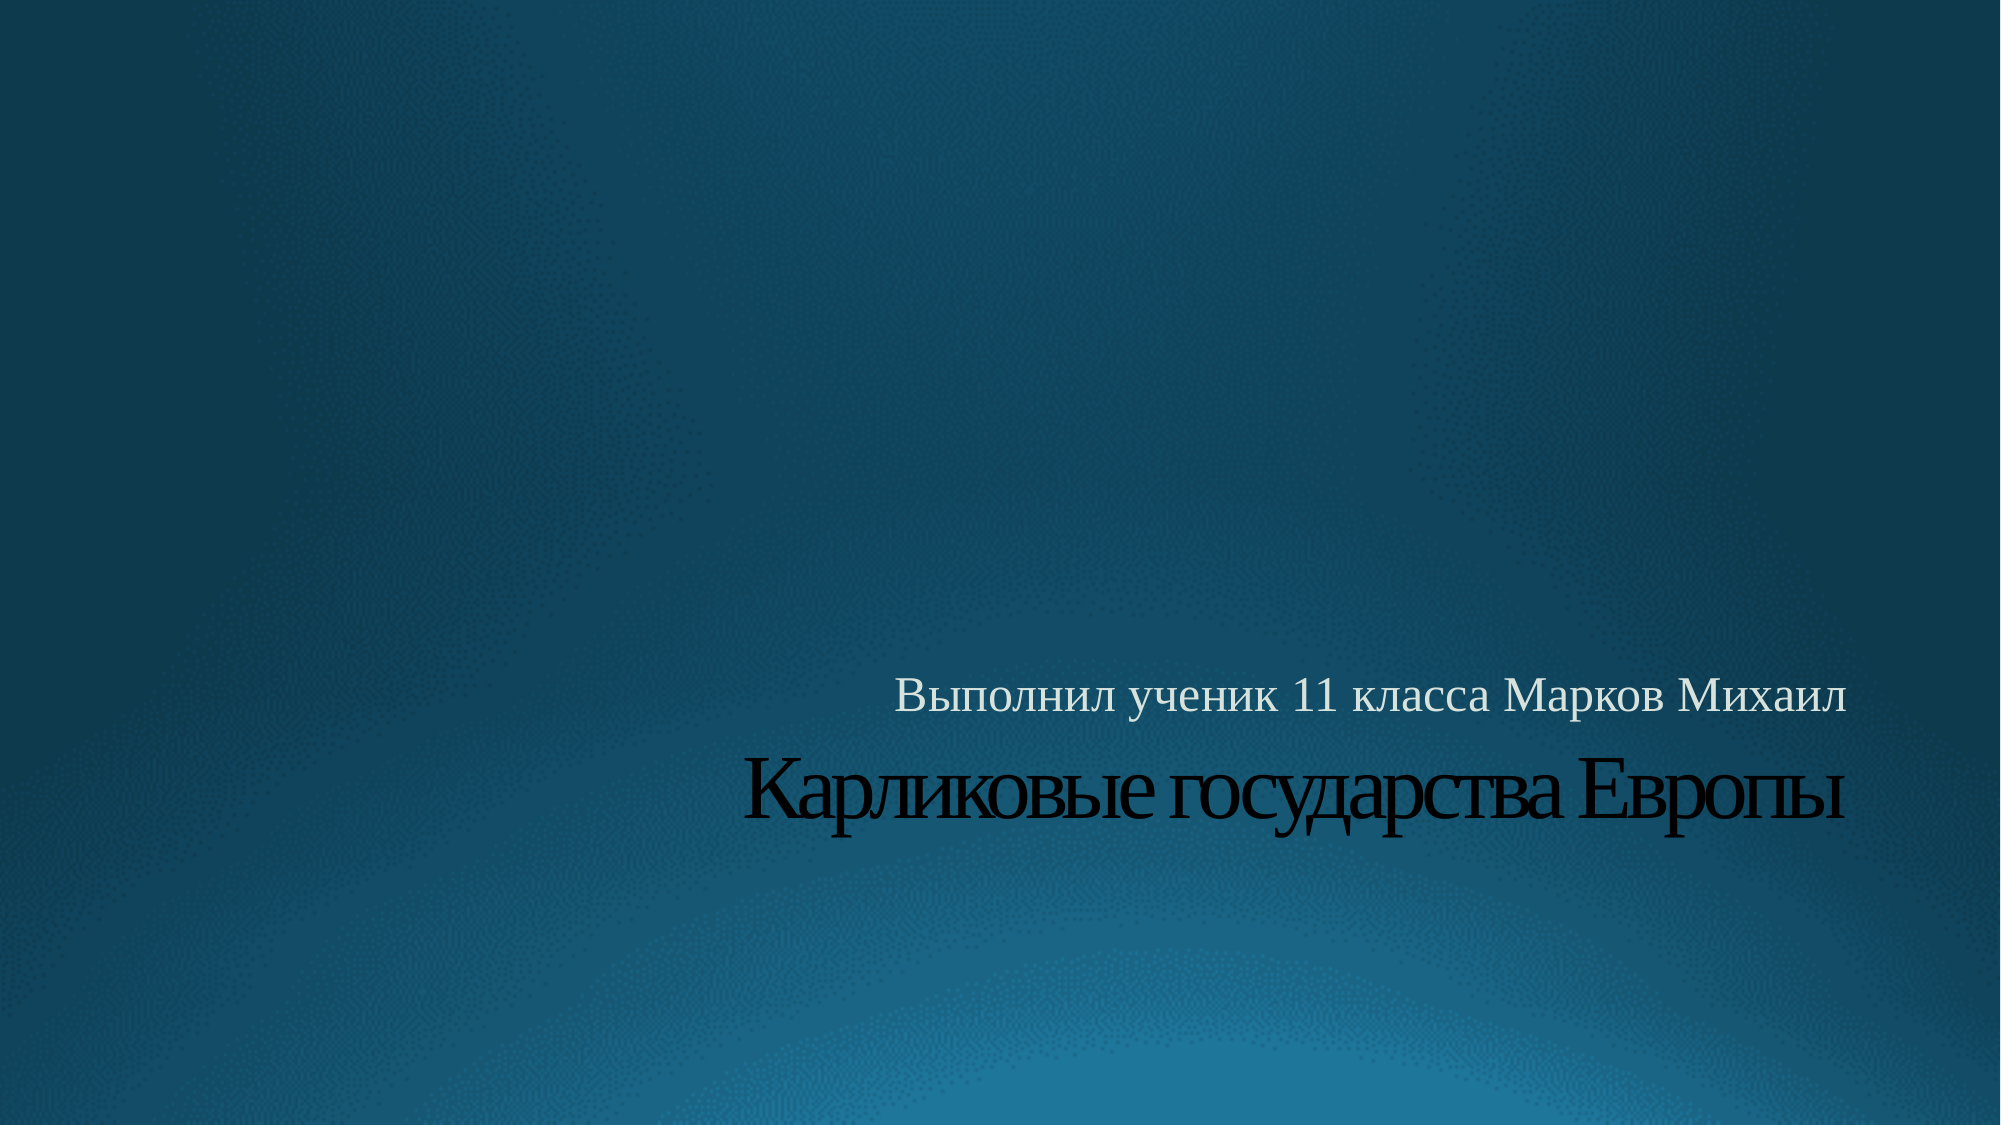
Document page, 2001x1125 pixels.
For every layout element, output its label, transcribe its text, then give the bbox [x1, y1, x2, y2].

title Карликовые государства Европы [362, 732, 1863, 1002]
subtitle Выполнил ученик 11 класса Марков Михаил [362, 606, 1863, 730]
picture [0, 0, 2001, 1125]
